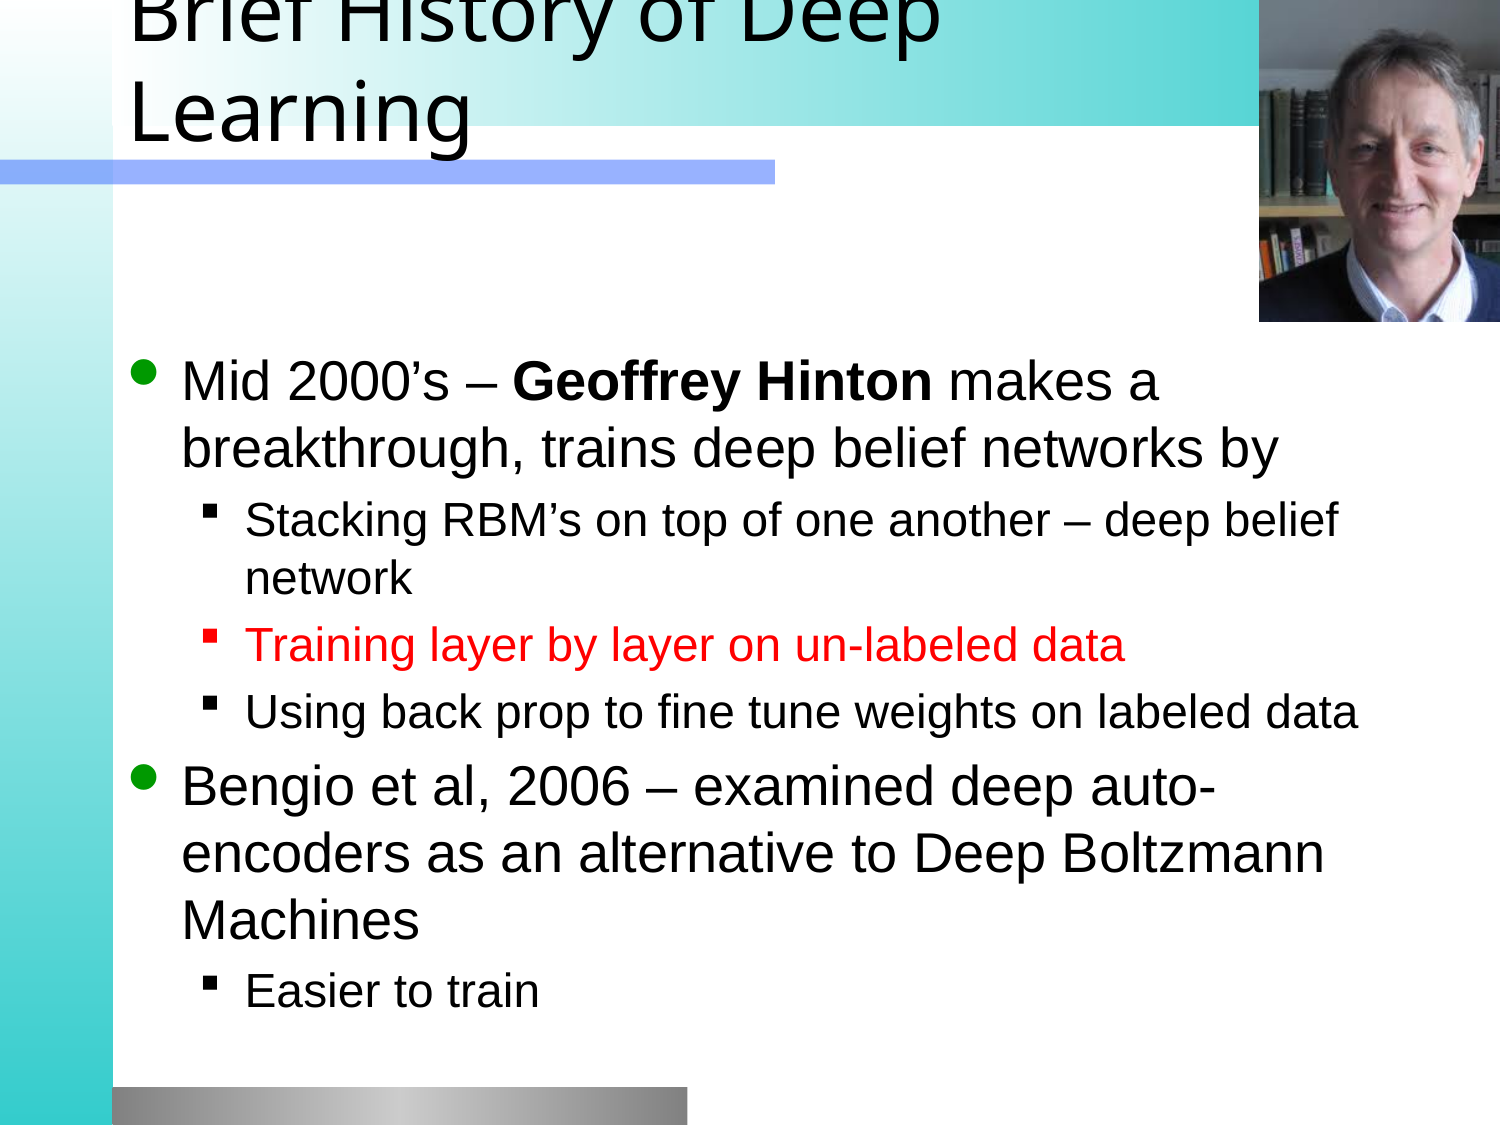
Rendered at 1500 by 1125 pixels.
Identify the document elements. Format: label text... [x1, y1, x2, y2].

list Mid 2000’s – Geoffrey Hinton makes a breakthrough, trains deep belief networks by Stacking RBM’s on top of one another – deep belief network Training layer by layer on un-labeled data Using back prop to fine tune weights on labeled data Bengio et al, 2006 – examined deep auto-encoders as an alternative to Deep Boltzmann Machines Easier to train [112, 337, 1388, 1088]
title Brief History of Deep Learning [112, 0, 1257, 121]
picture [1259, 0, 1500, 322]
